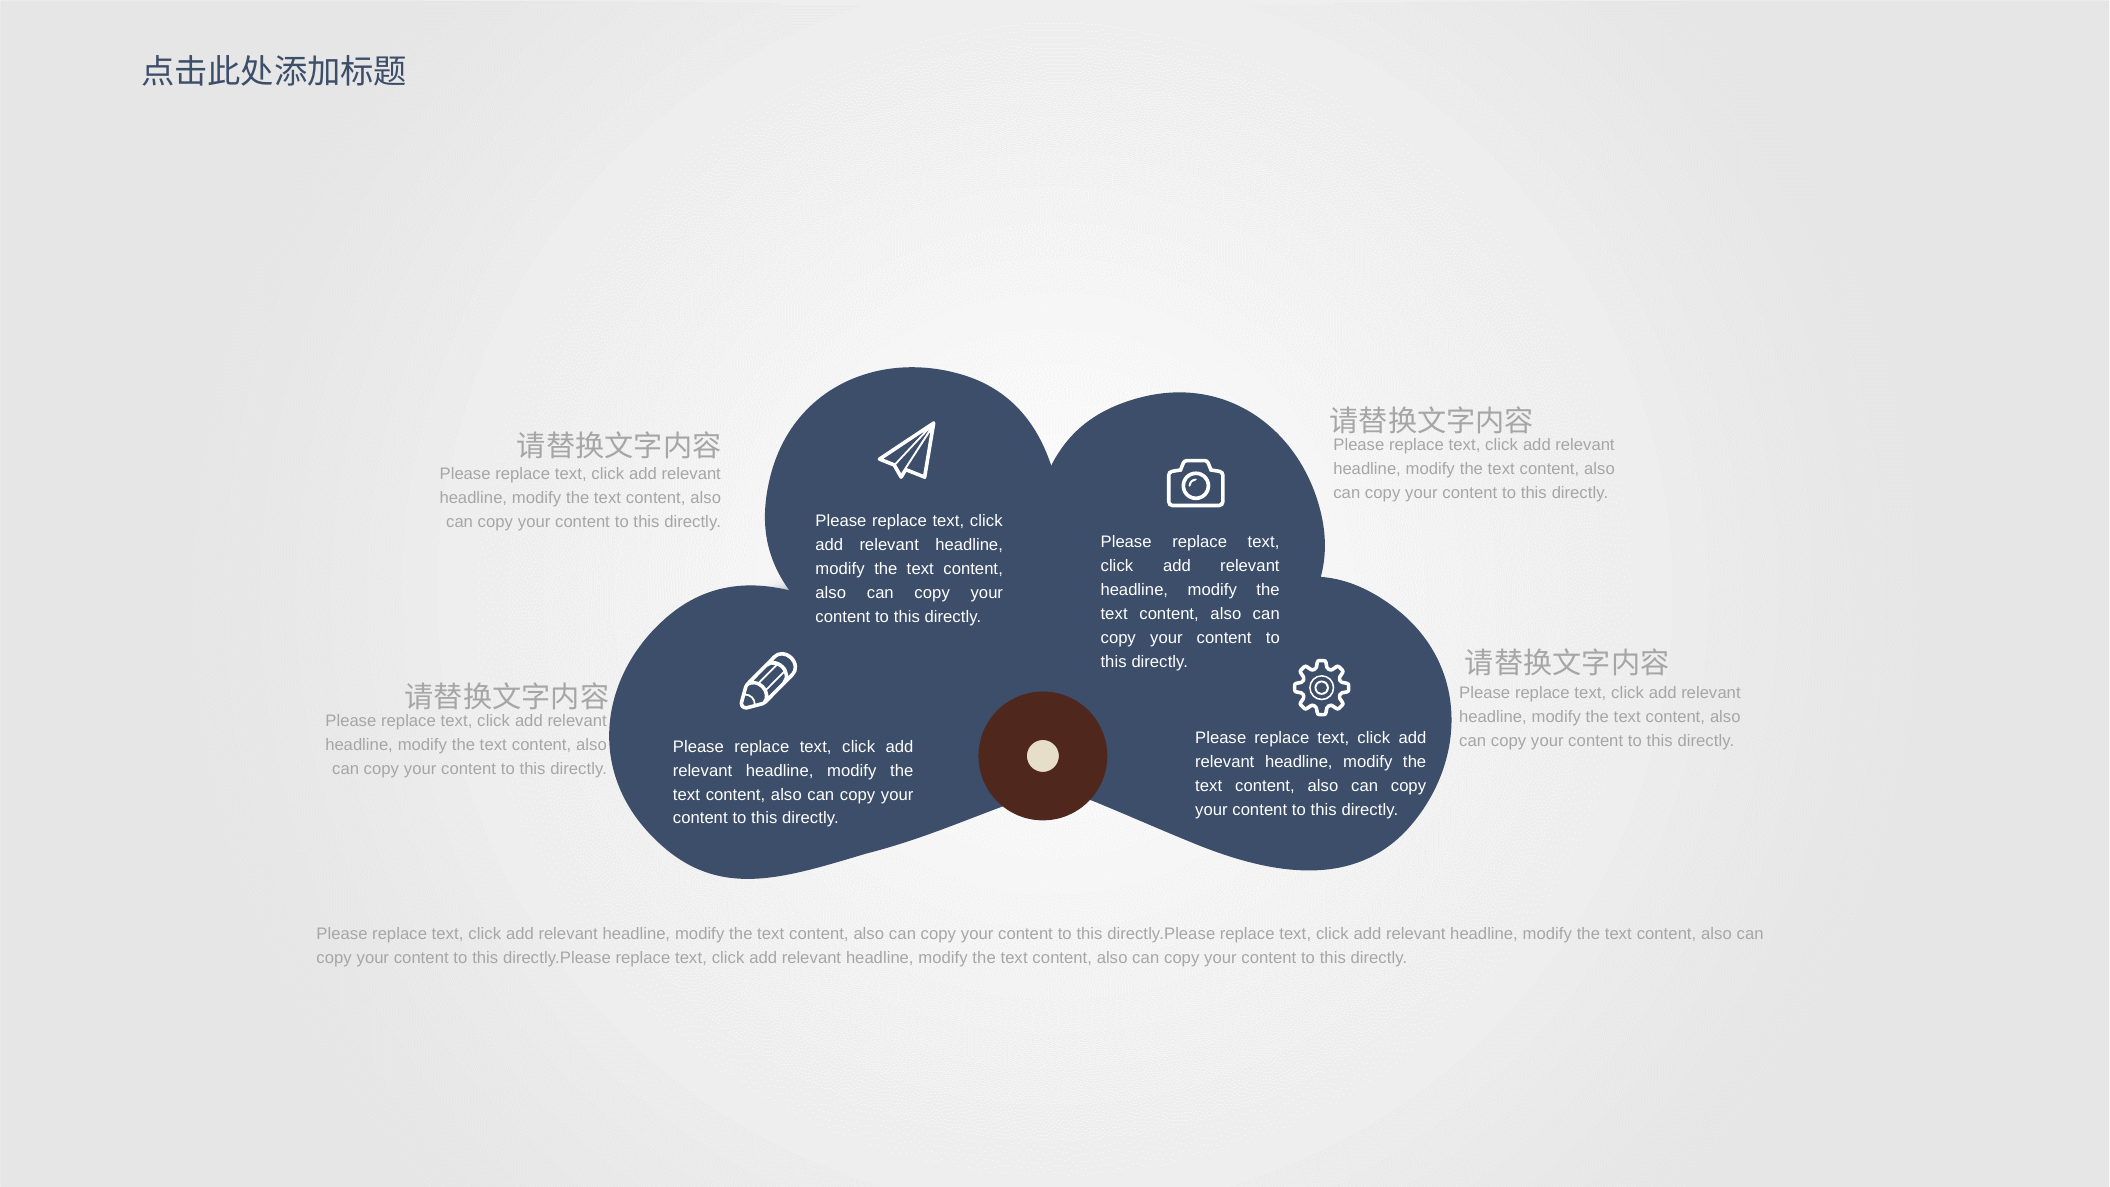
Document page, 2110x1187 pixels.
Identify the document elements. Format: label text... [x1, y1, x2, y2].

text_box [409, 420, 624, 530]
text_box 点击此处添加标题 [126, 42, 437, 102]
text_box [624, 373, 1442, 921]
text_box Please replace text, click add relevant headline, modify the text content, also can copy your content to this directly.Please replace text, click add relevant headline, modify the text content, also can copy your content to this directly.Please replace text, click add relevant headline, modify the text content, also can copy your content to this directly. [316, 918, 1793, 967]
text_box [1459, 637, 1771, 749]
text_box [1442, 395, 1644, 501]
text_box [295, 671, 611, 777]
picture [0, 0, 2110, 1187]
